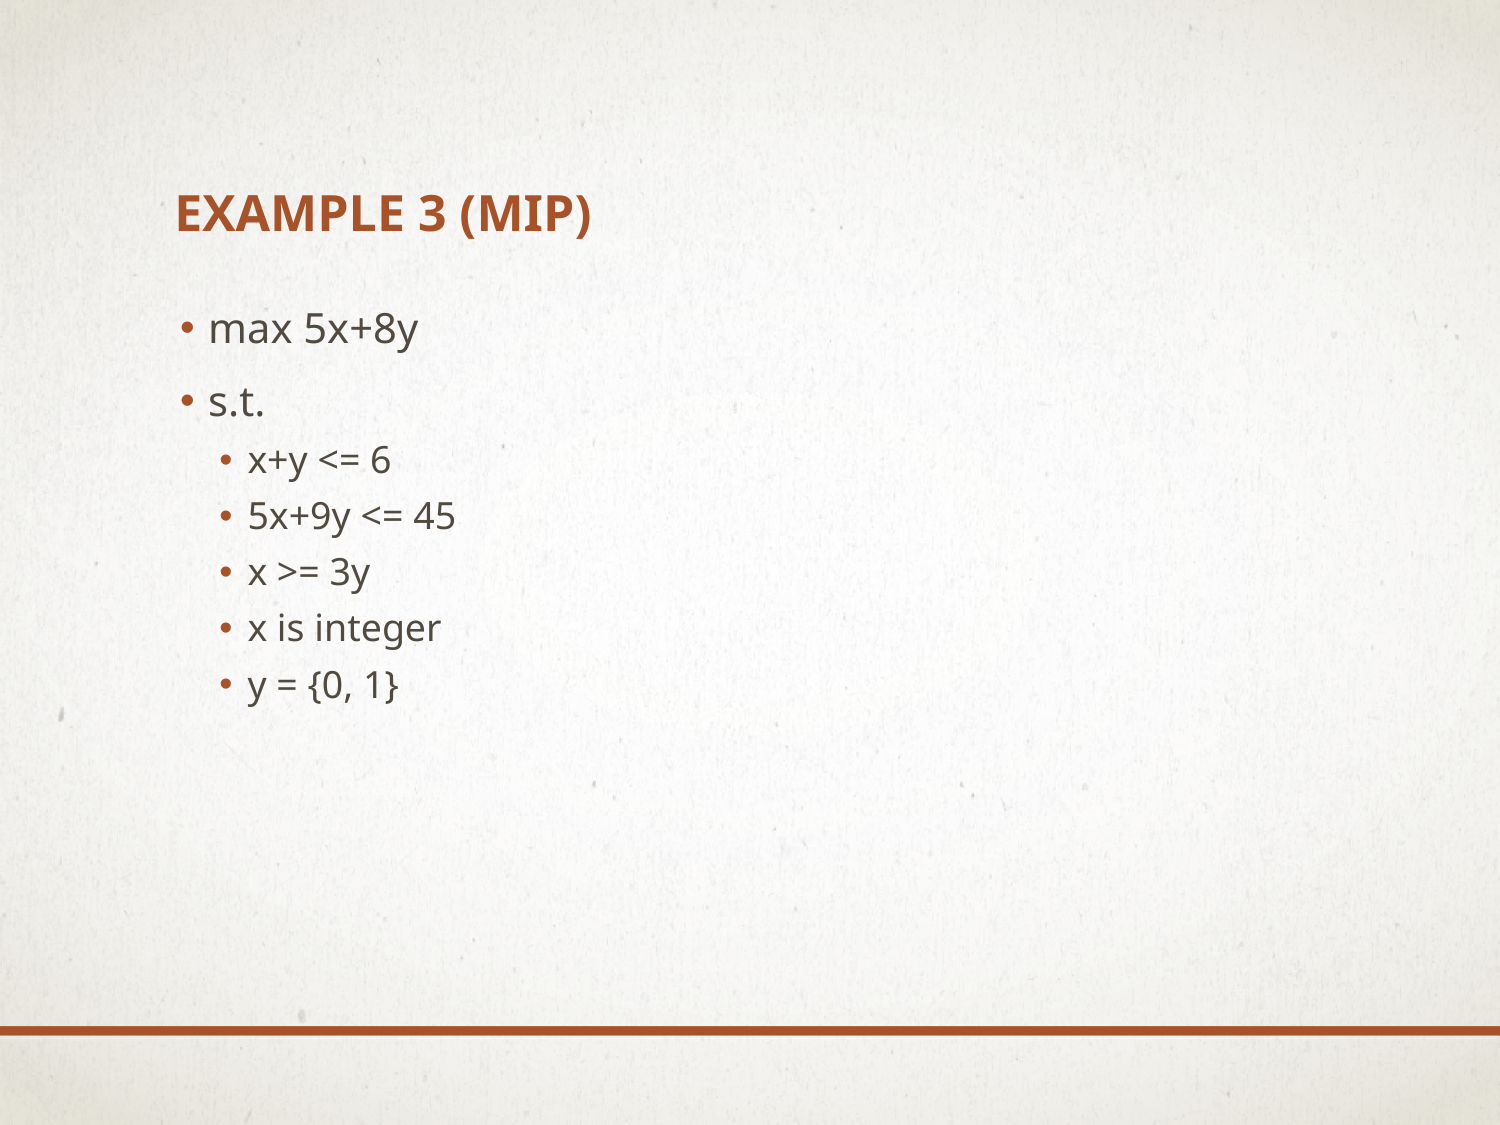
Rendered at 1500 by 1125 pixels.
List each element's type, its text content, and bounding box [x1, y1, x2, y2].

picture [0, 1036, 1500, 1125]
title Example 3 (MIP) [159, 62, 1341, 250]
picture [0, 0, 1500, 1026]
list max 5x+8y s.t. x+y <= 6 5x+9y <= 45 x >= 3y x is integer y = {0, 1} [159, 299, 1341, 975]
